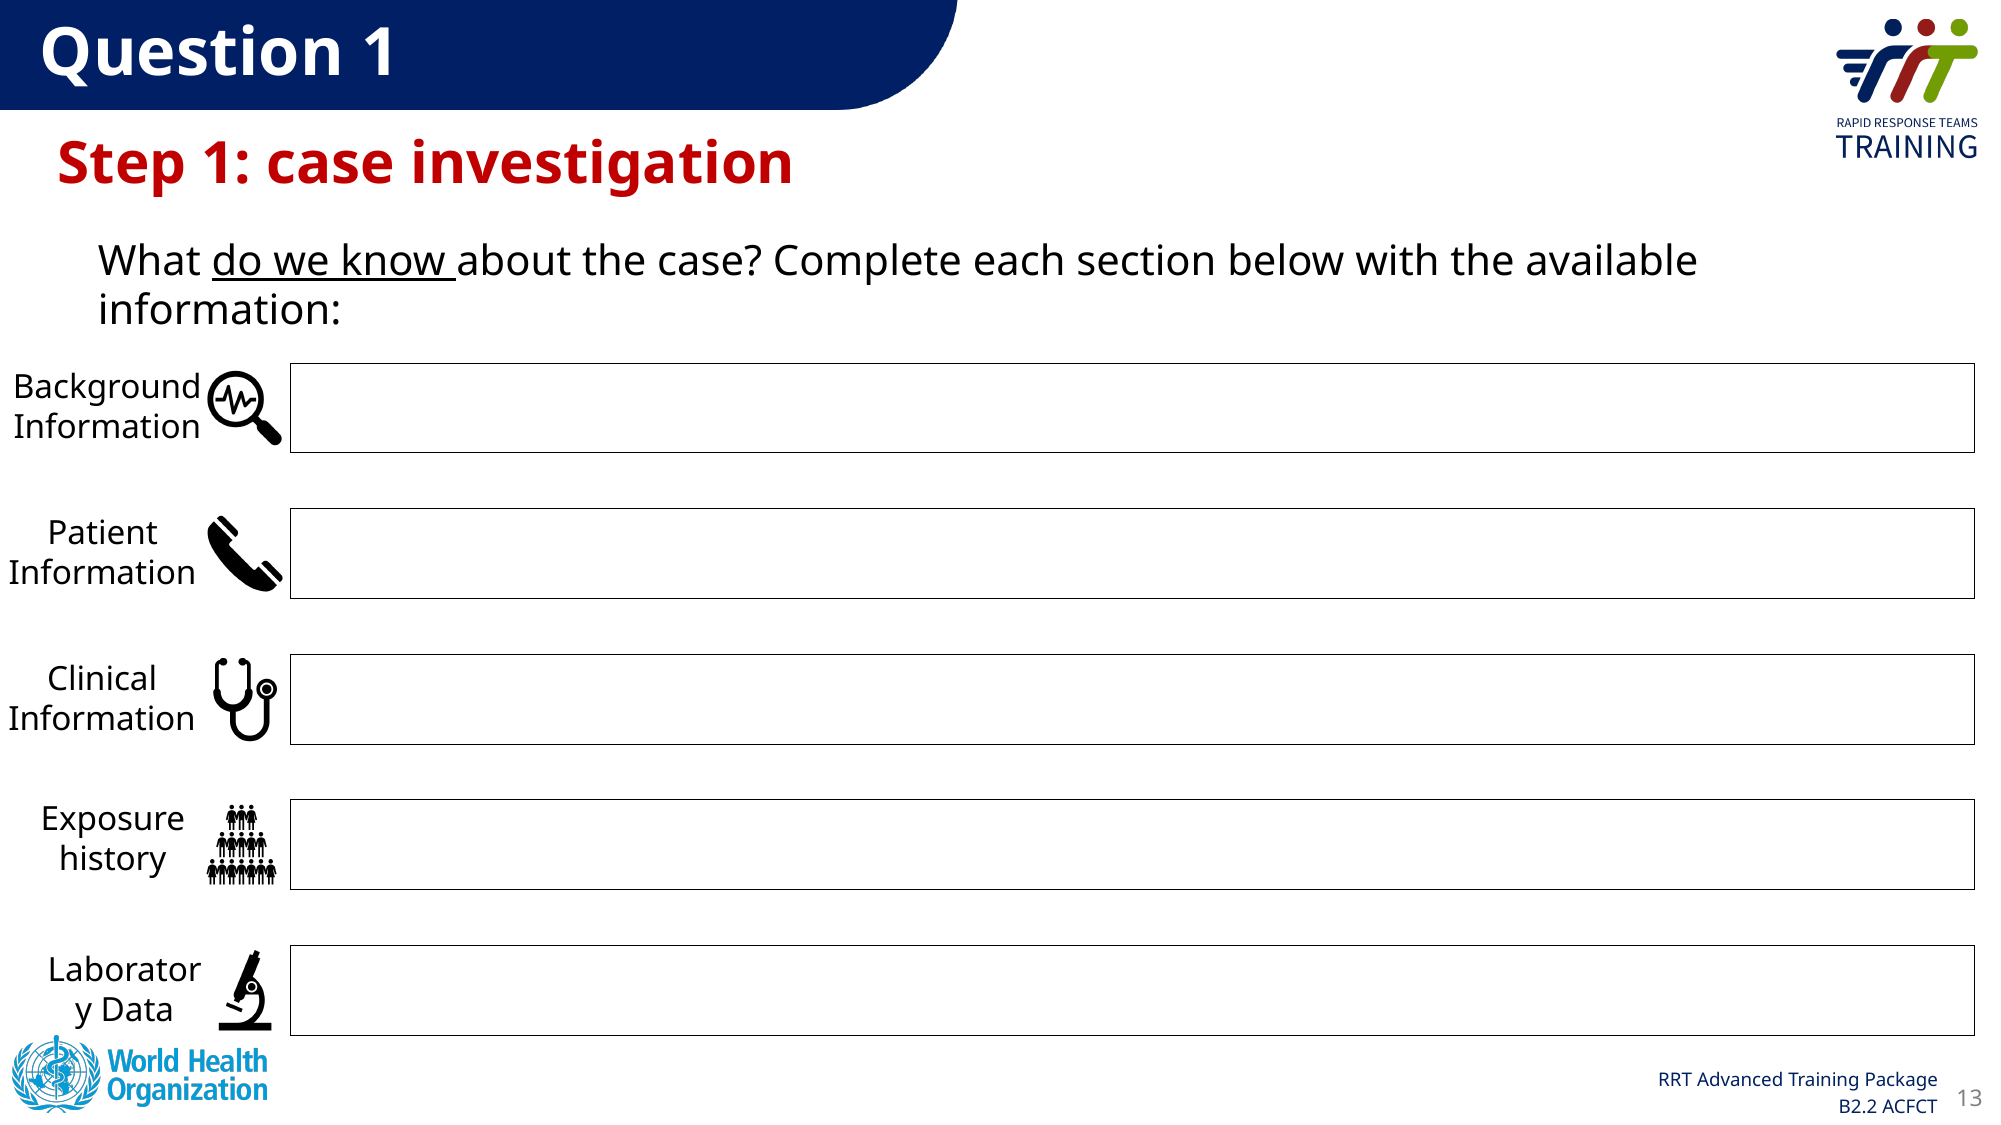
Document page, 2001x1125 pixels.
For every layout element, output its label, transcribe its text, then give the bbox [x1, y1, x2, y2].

picture [198, 801, 283, 888]
picture [1835, 19, 1978, 167]
text_box Exposure history [0, 789, 243, 885]
text_box Laboratory Data [32, 940, 217, 1035]
picture [12, 945, 291, 1113]
picture [58, 1050, 64, 1058]
text_box Background Information [0, 358, 238, 453]
text_box [291, 945, 1975, 1036]
picture [199, 653, 291, 745]
text_box [291, 363, 1975, 453]
text_box What do we know about the case? Complete each section below with the available information: [89, 224, 1911, 342]
text_box Step 1: case investigation [57, 125, 1696, 196]
text_box [290, 799, 1975, 890]
picture [199, 362, 291, 454]
list Question 1 [31, 9, 1475, 106]
picture [0, 0, 958, 110]
picture [199, 508, 291, 599]
text_box [291, 654, 1975, 745]
picture [12, 1083, 48, 1113]
text_box Patient Information [0, 503, 233, 599]
text_box [291, 508, 1975, 599]
text_box Clinical Information [0, 649, 233, 745]
